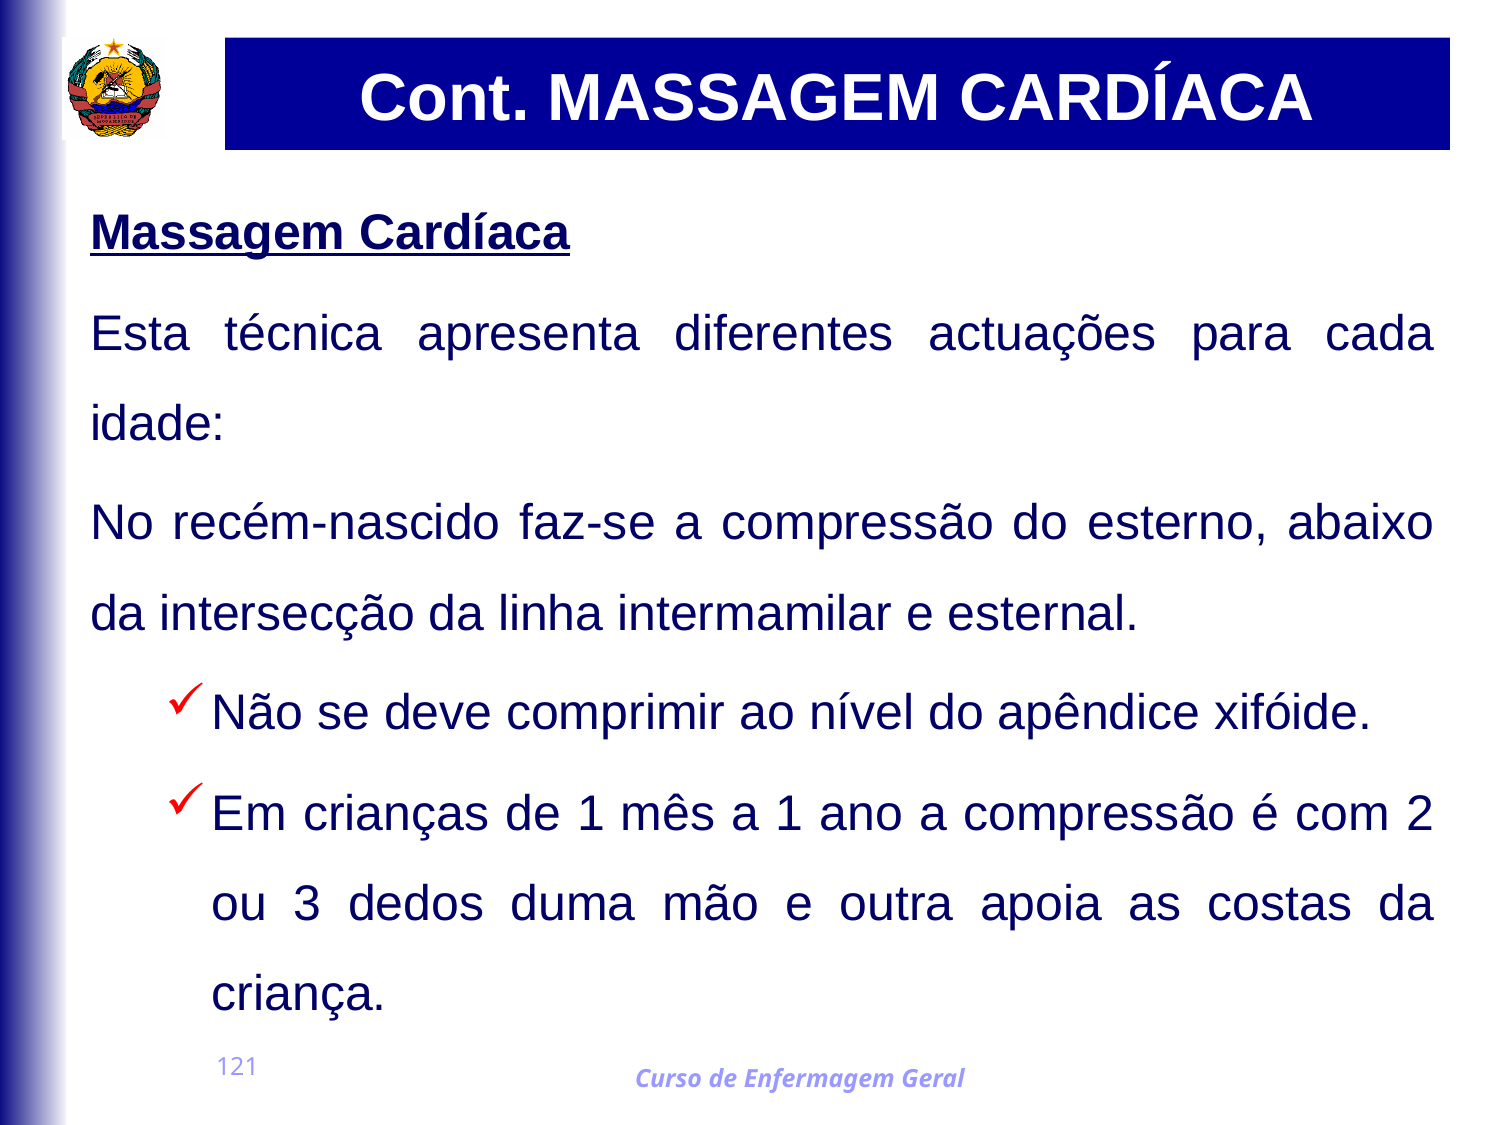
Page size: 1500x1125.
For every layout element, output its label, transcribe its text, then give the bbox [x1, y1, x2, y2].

list Massagem Cardíaca Esta técnica apresenta diferentes actuações para cada idade: No recém-nascido faz-se a compressão do esterno, abaixo da intersecção da linha intermamilar e esternal. Não se deve comprimir ao nível do apêndice xifóide. Em crianças de 1 mês a 1 ano a compressão é com 2 ou 3 dedos duma mão e outra apoia as costas da criança. [74, 162, 1451, 1038]
title Cont. MASSAGEM CARDÍACA [224, 37, 1451, 151]
slide_number 121 [62, 1037, 413, 1098]
footer Curso de Enfermagem Geral [499, 1049, 1101, 1101]
